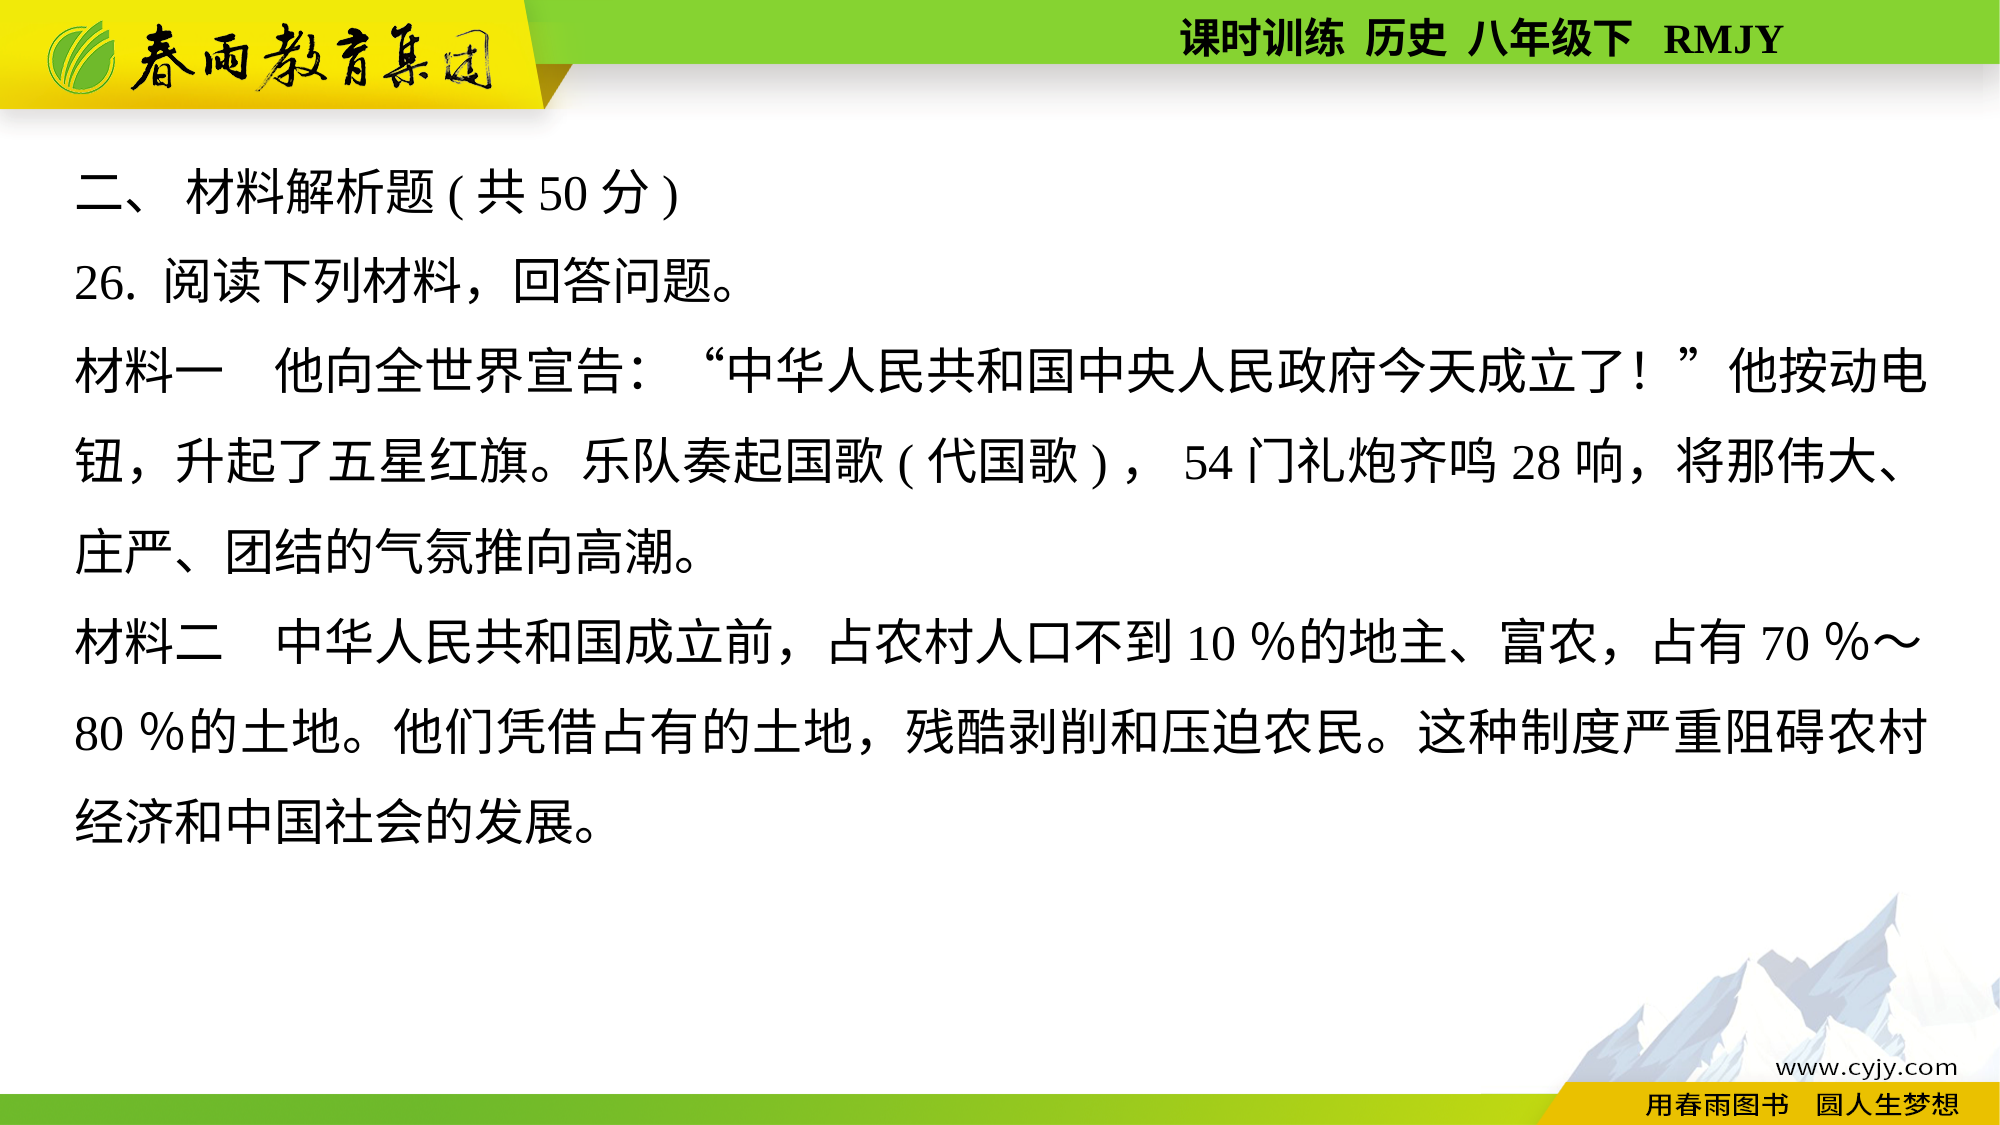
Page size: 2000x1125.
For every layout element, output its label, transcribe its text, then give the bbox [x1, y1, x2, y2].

list 二、 材料解析题(共50分) 26. 阅读下列材料，回答问题。 材料一 他向全世界宣告：“中华人民共和国中央人民政府今天成立了！”他按动电钮，升起了五星红旗。乐队奏起国歌(代国歌)，54门礼炮齐鸣28响，将那伟大、庄严、团结的气氛推向高潮。 材料二 中华人民共和国成立前，占农村人口不到10％的地主、富农，占有70％～ 80％的土地。他们凭借占有的土地，残酷剥削和压迫农民。这种制度严重阻碍农村经济和中国社会的发展。 [59, 122, 1944, 865]
picture [0, 0, 2000, 1125]
